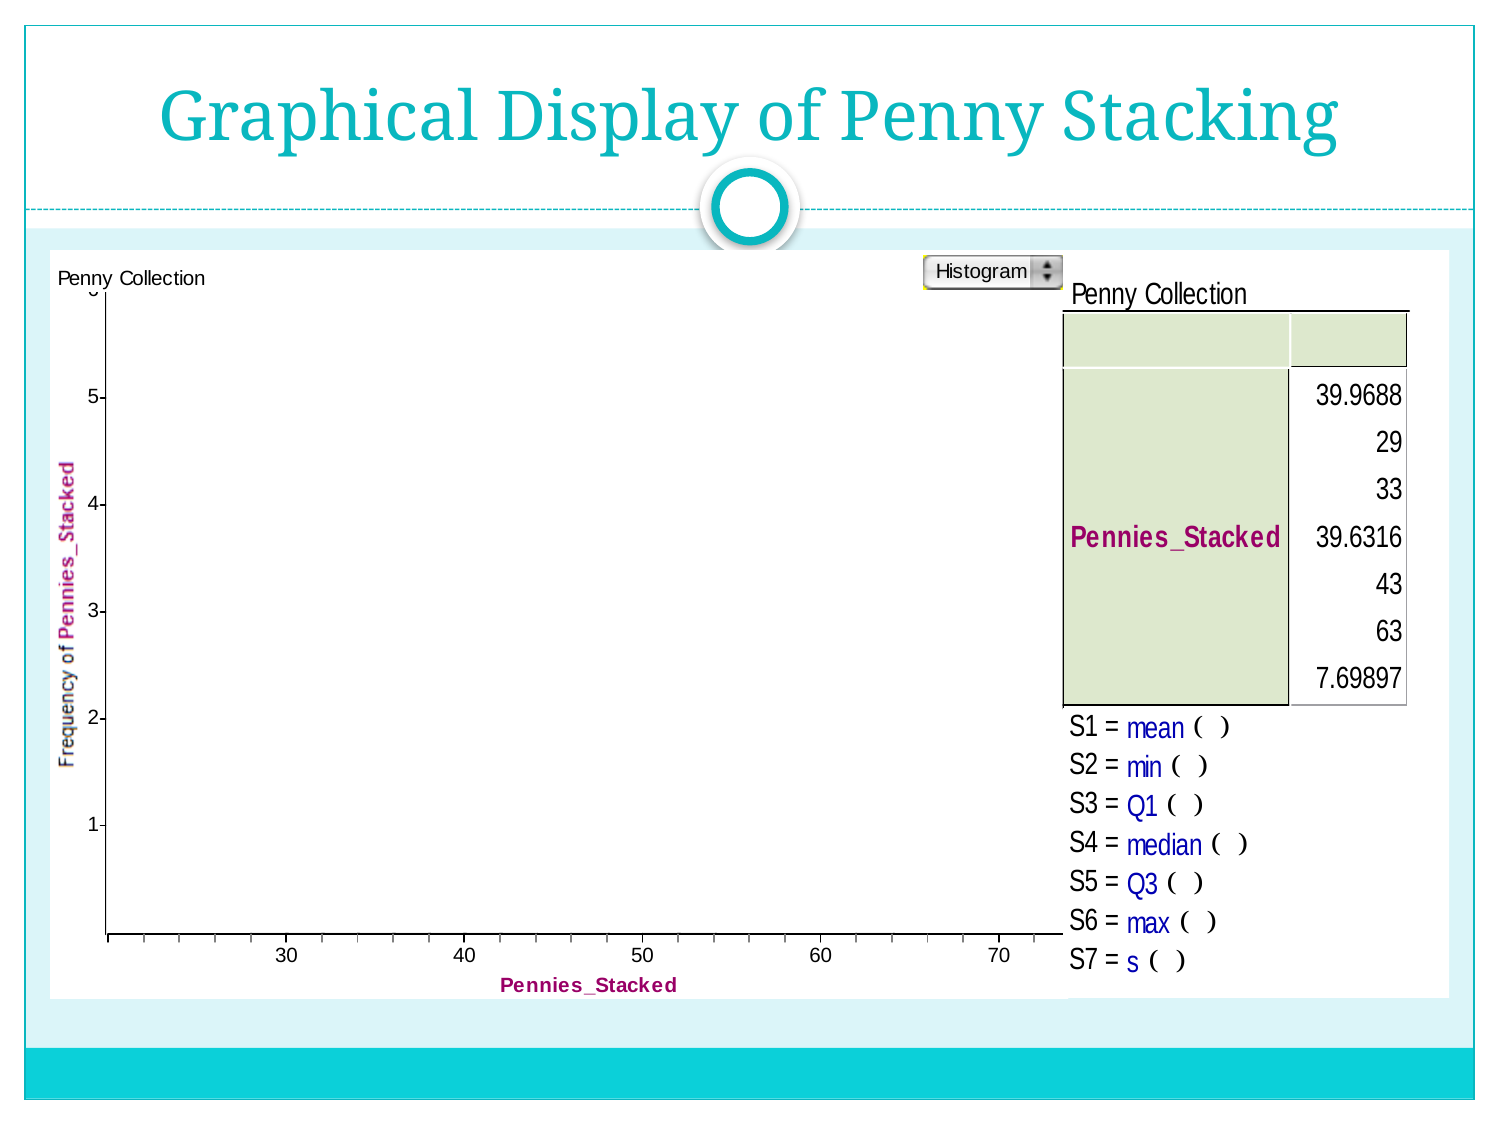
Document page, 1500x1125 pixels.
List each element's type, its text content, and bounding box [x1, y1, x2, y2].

title Graphical Display of Penny Stacking [49, 37, 1450, 162]
picture [49, 249, 1452, 1001]
